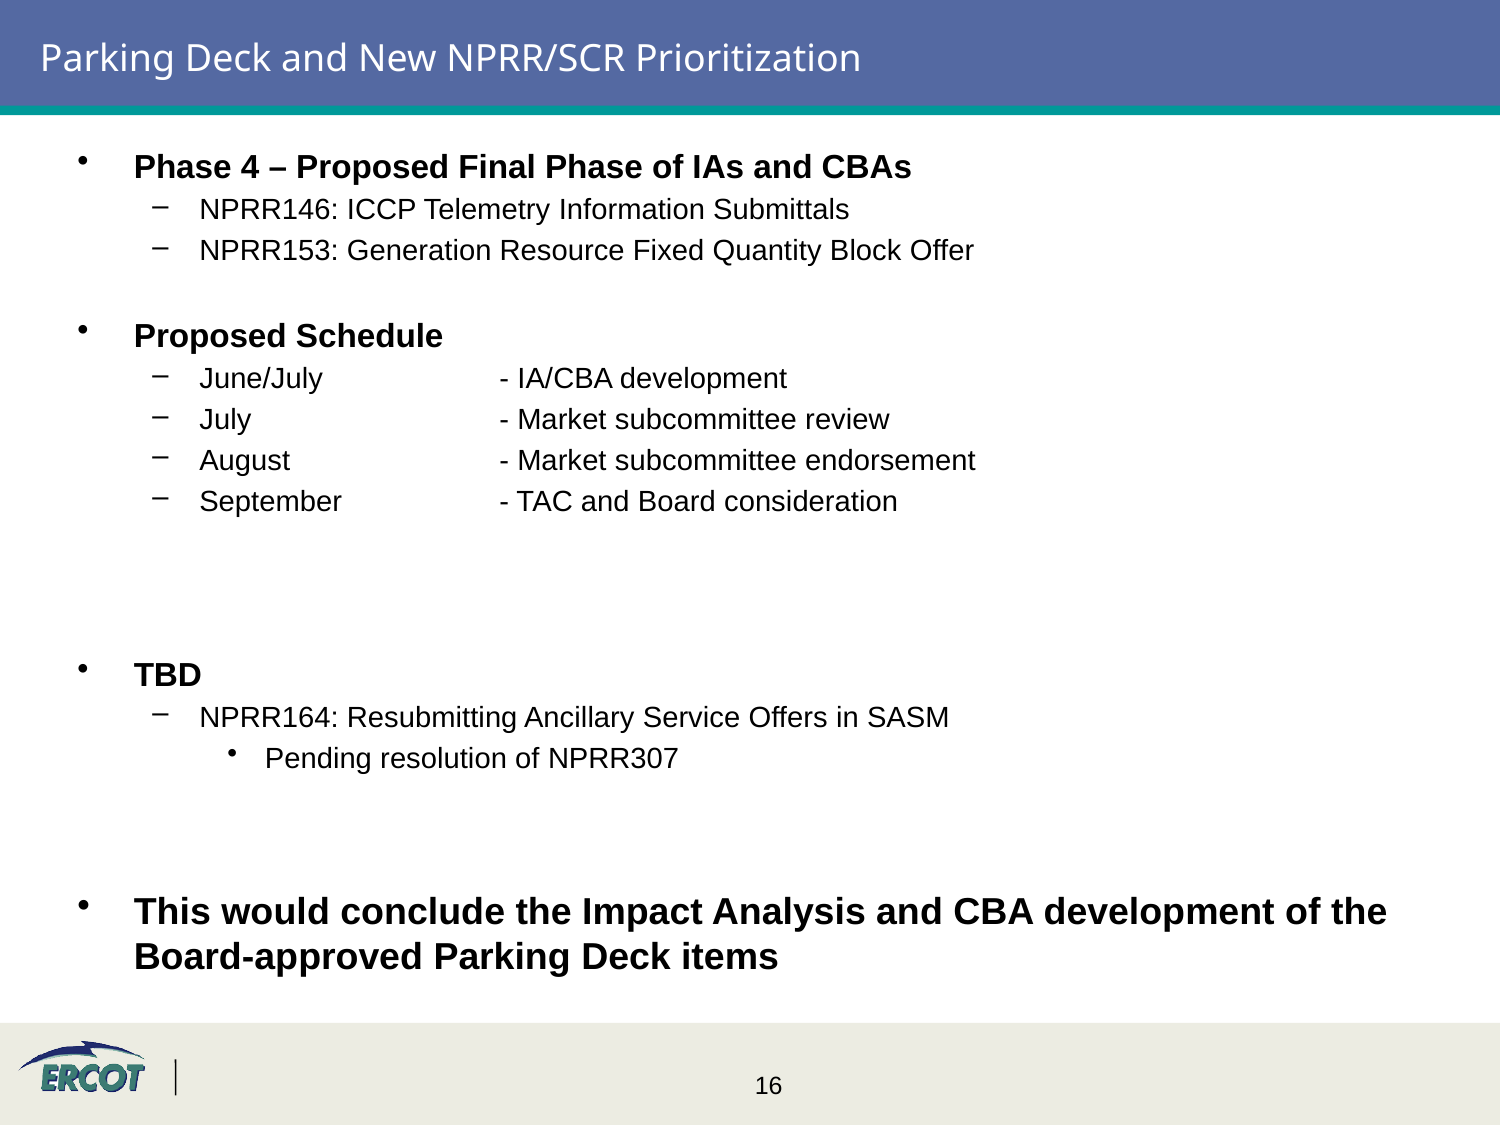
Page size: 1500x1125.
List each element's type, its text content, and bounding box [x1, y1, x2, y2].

title Parking Deck and New NPRR/SCR Prioritization [24, 0, 1451, 113]
list Phase 4 – Proposed Final Phase of IAs and CBAs NPRR146: ICCP Telemetry Information Submittals NPRR153: Generation Resource Fixed Quantity Block Offer Proposed Schedule June/July - IA/CBA development July - Market subcommittee review August - Market subcommittee endorsement September - TAC and Board consideration TBD NPRR164: Resubmitting Ancillary Service Offers in SASM Pending resolution of NPRR307 This would conclude the Impact Analysis and CBA development of the Board-approved Parking Deck items [62, 137, 1438, 1026]
picture [10, 1031, 151, 1111]
